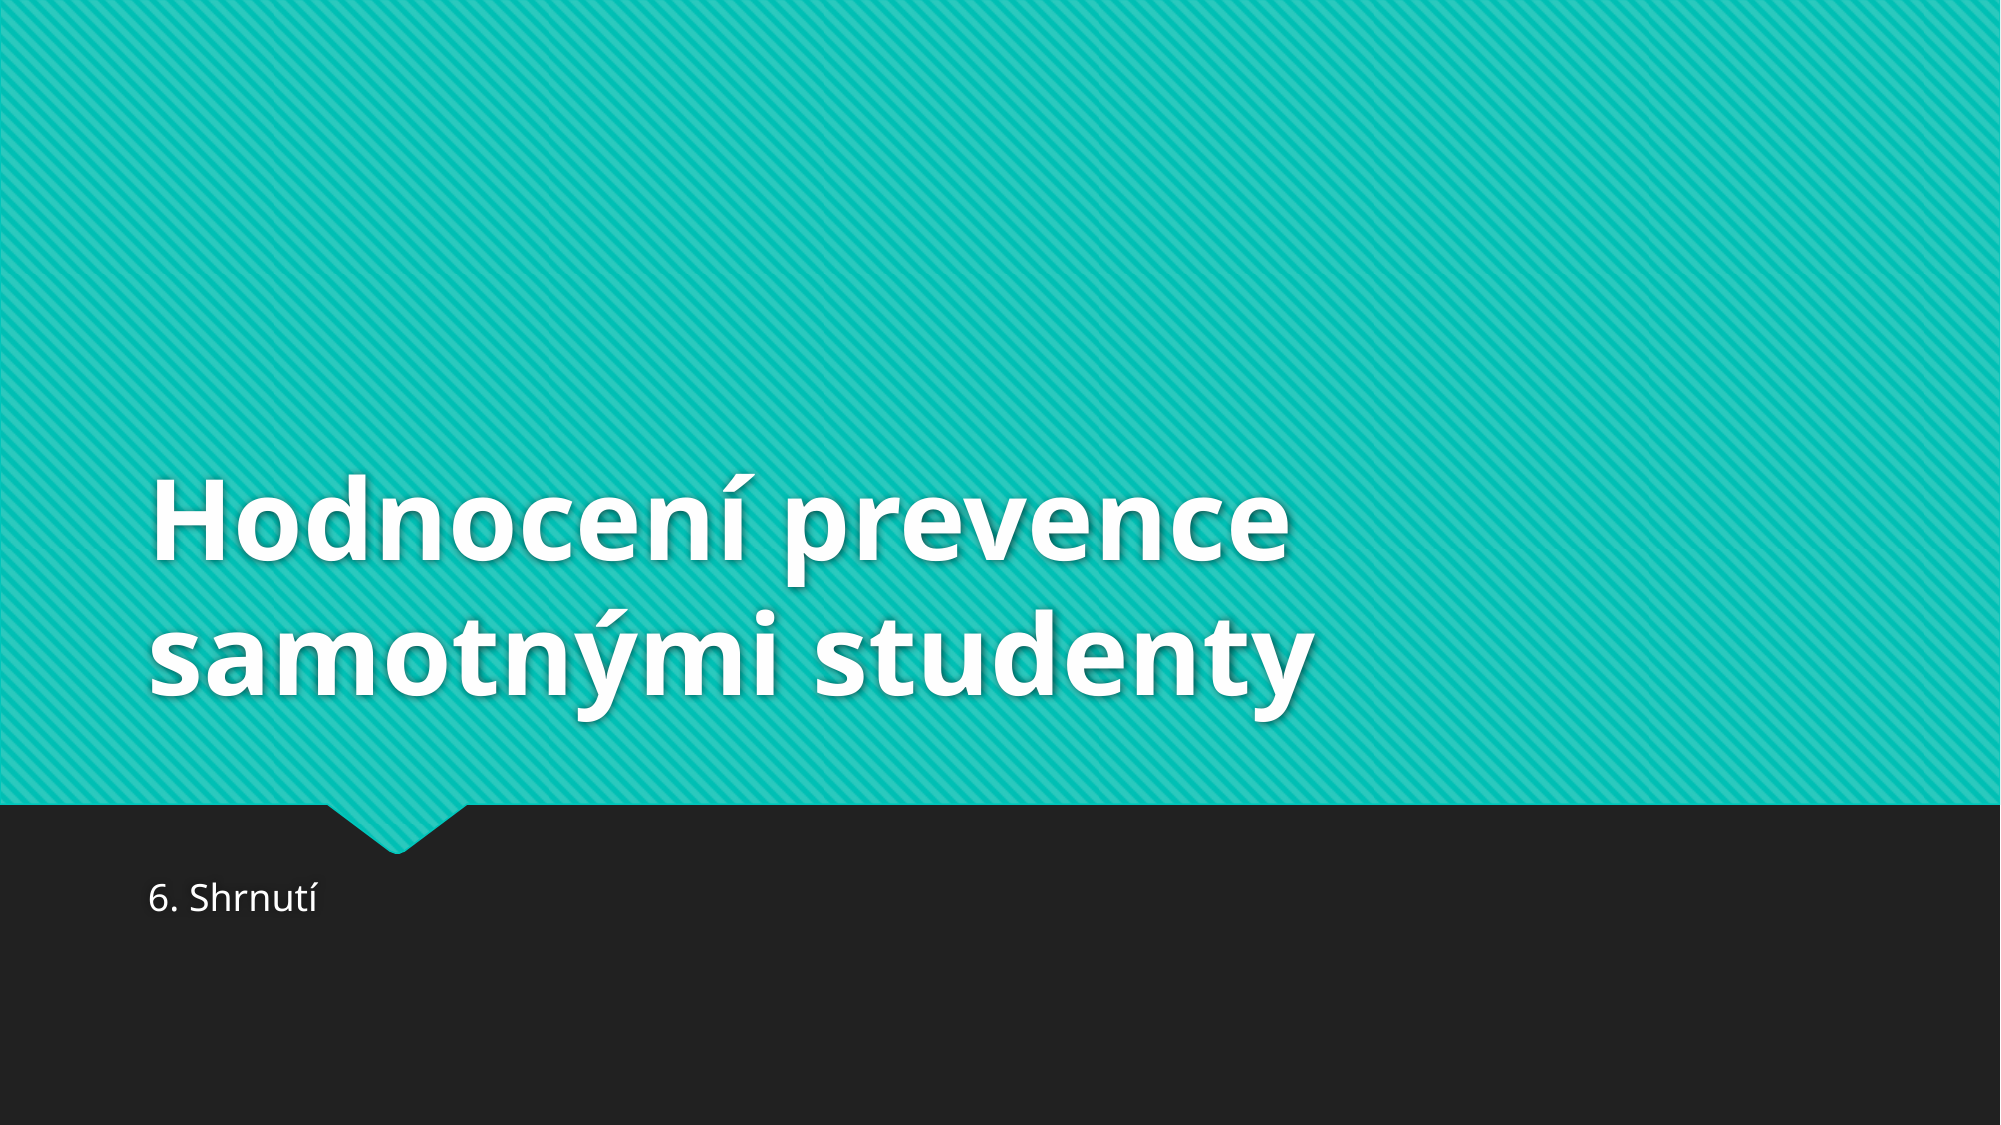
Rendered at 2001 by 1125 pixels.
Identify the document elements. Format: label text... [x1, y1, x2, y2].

title Hodnocení prevence samotnými studenty [132, 237, 1868, 726]
subtitle 6. Shrnutí [132, 866, 1868, 938]
